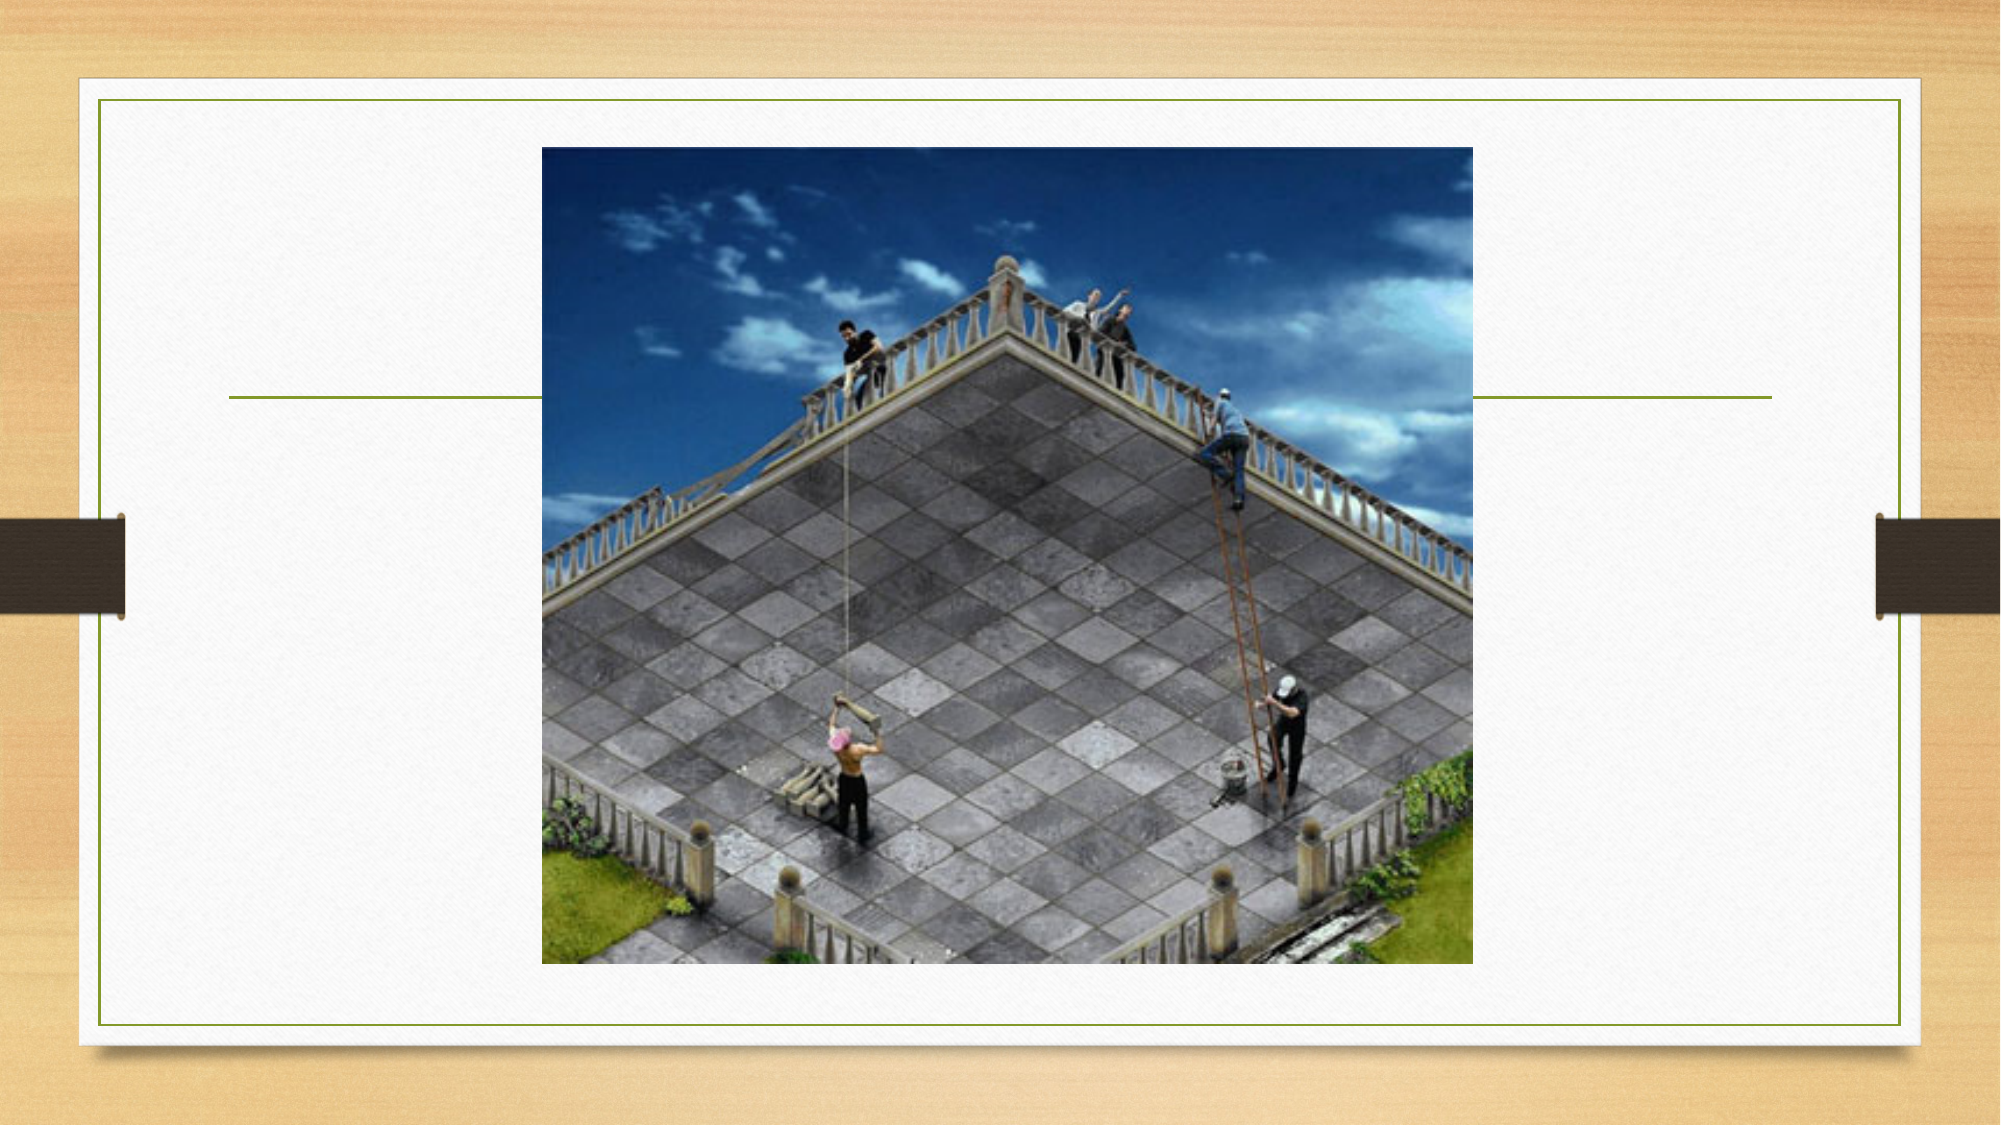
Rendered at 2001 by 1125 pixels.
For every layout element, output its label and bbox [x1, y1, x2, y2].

list [541, 147, 1473, 964]
picture [0, 0, 2001, 1125]
